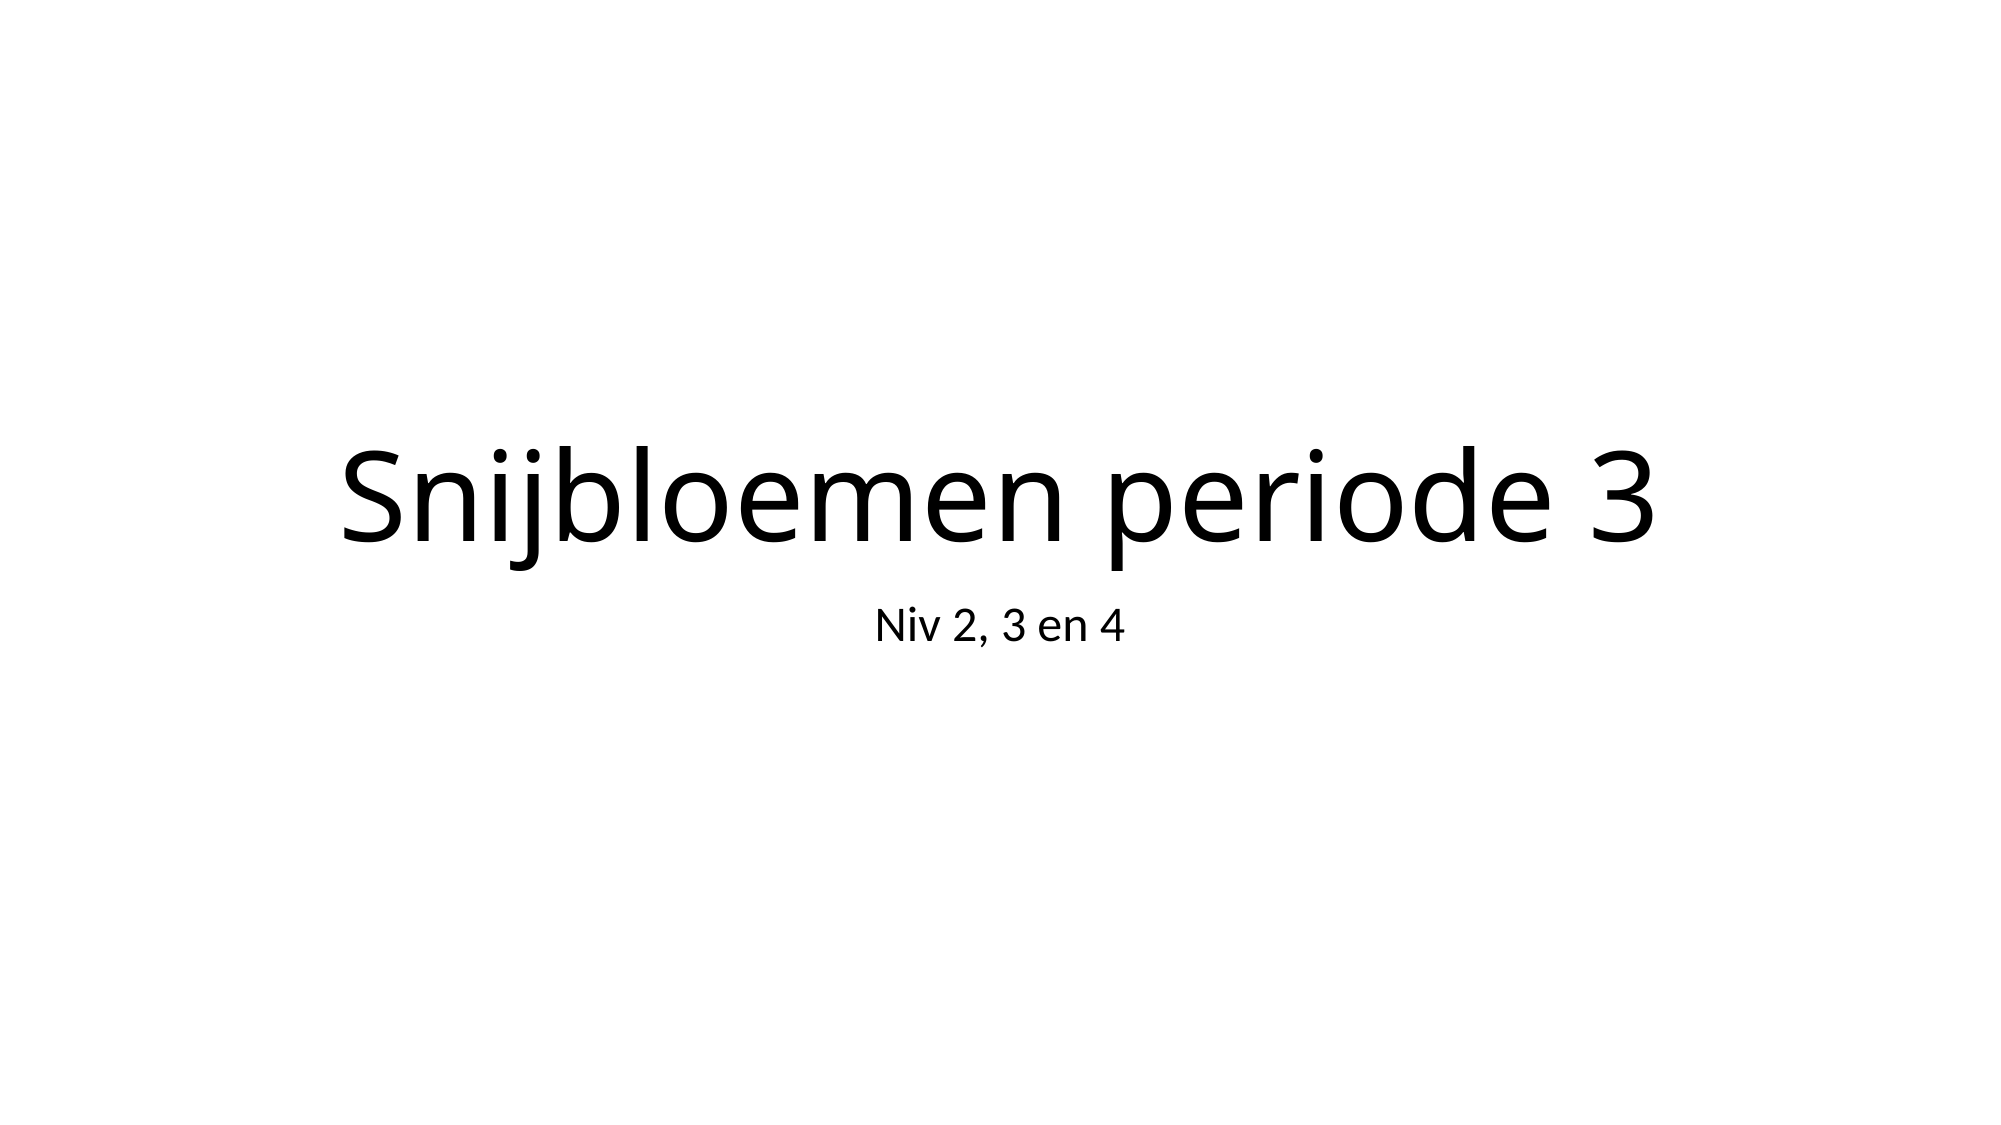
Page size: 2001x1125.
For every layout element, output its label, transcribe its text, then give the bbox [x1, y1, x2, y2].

title Snijbloemen periode 3 [249, 184, 1750, 576]
subtitle Niv 2, 3 en 4 [249, 590, 1750, 863]
